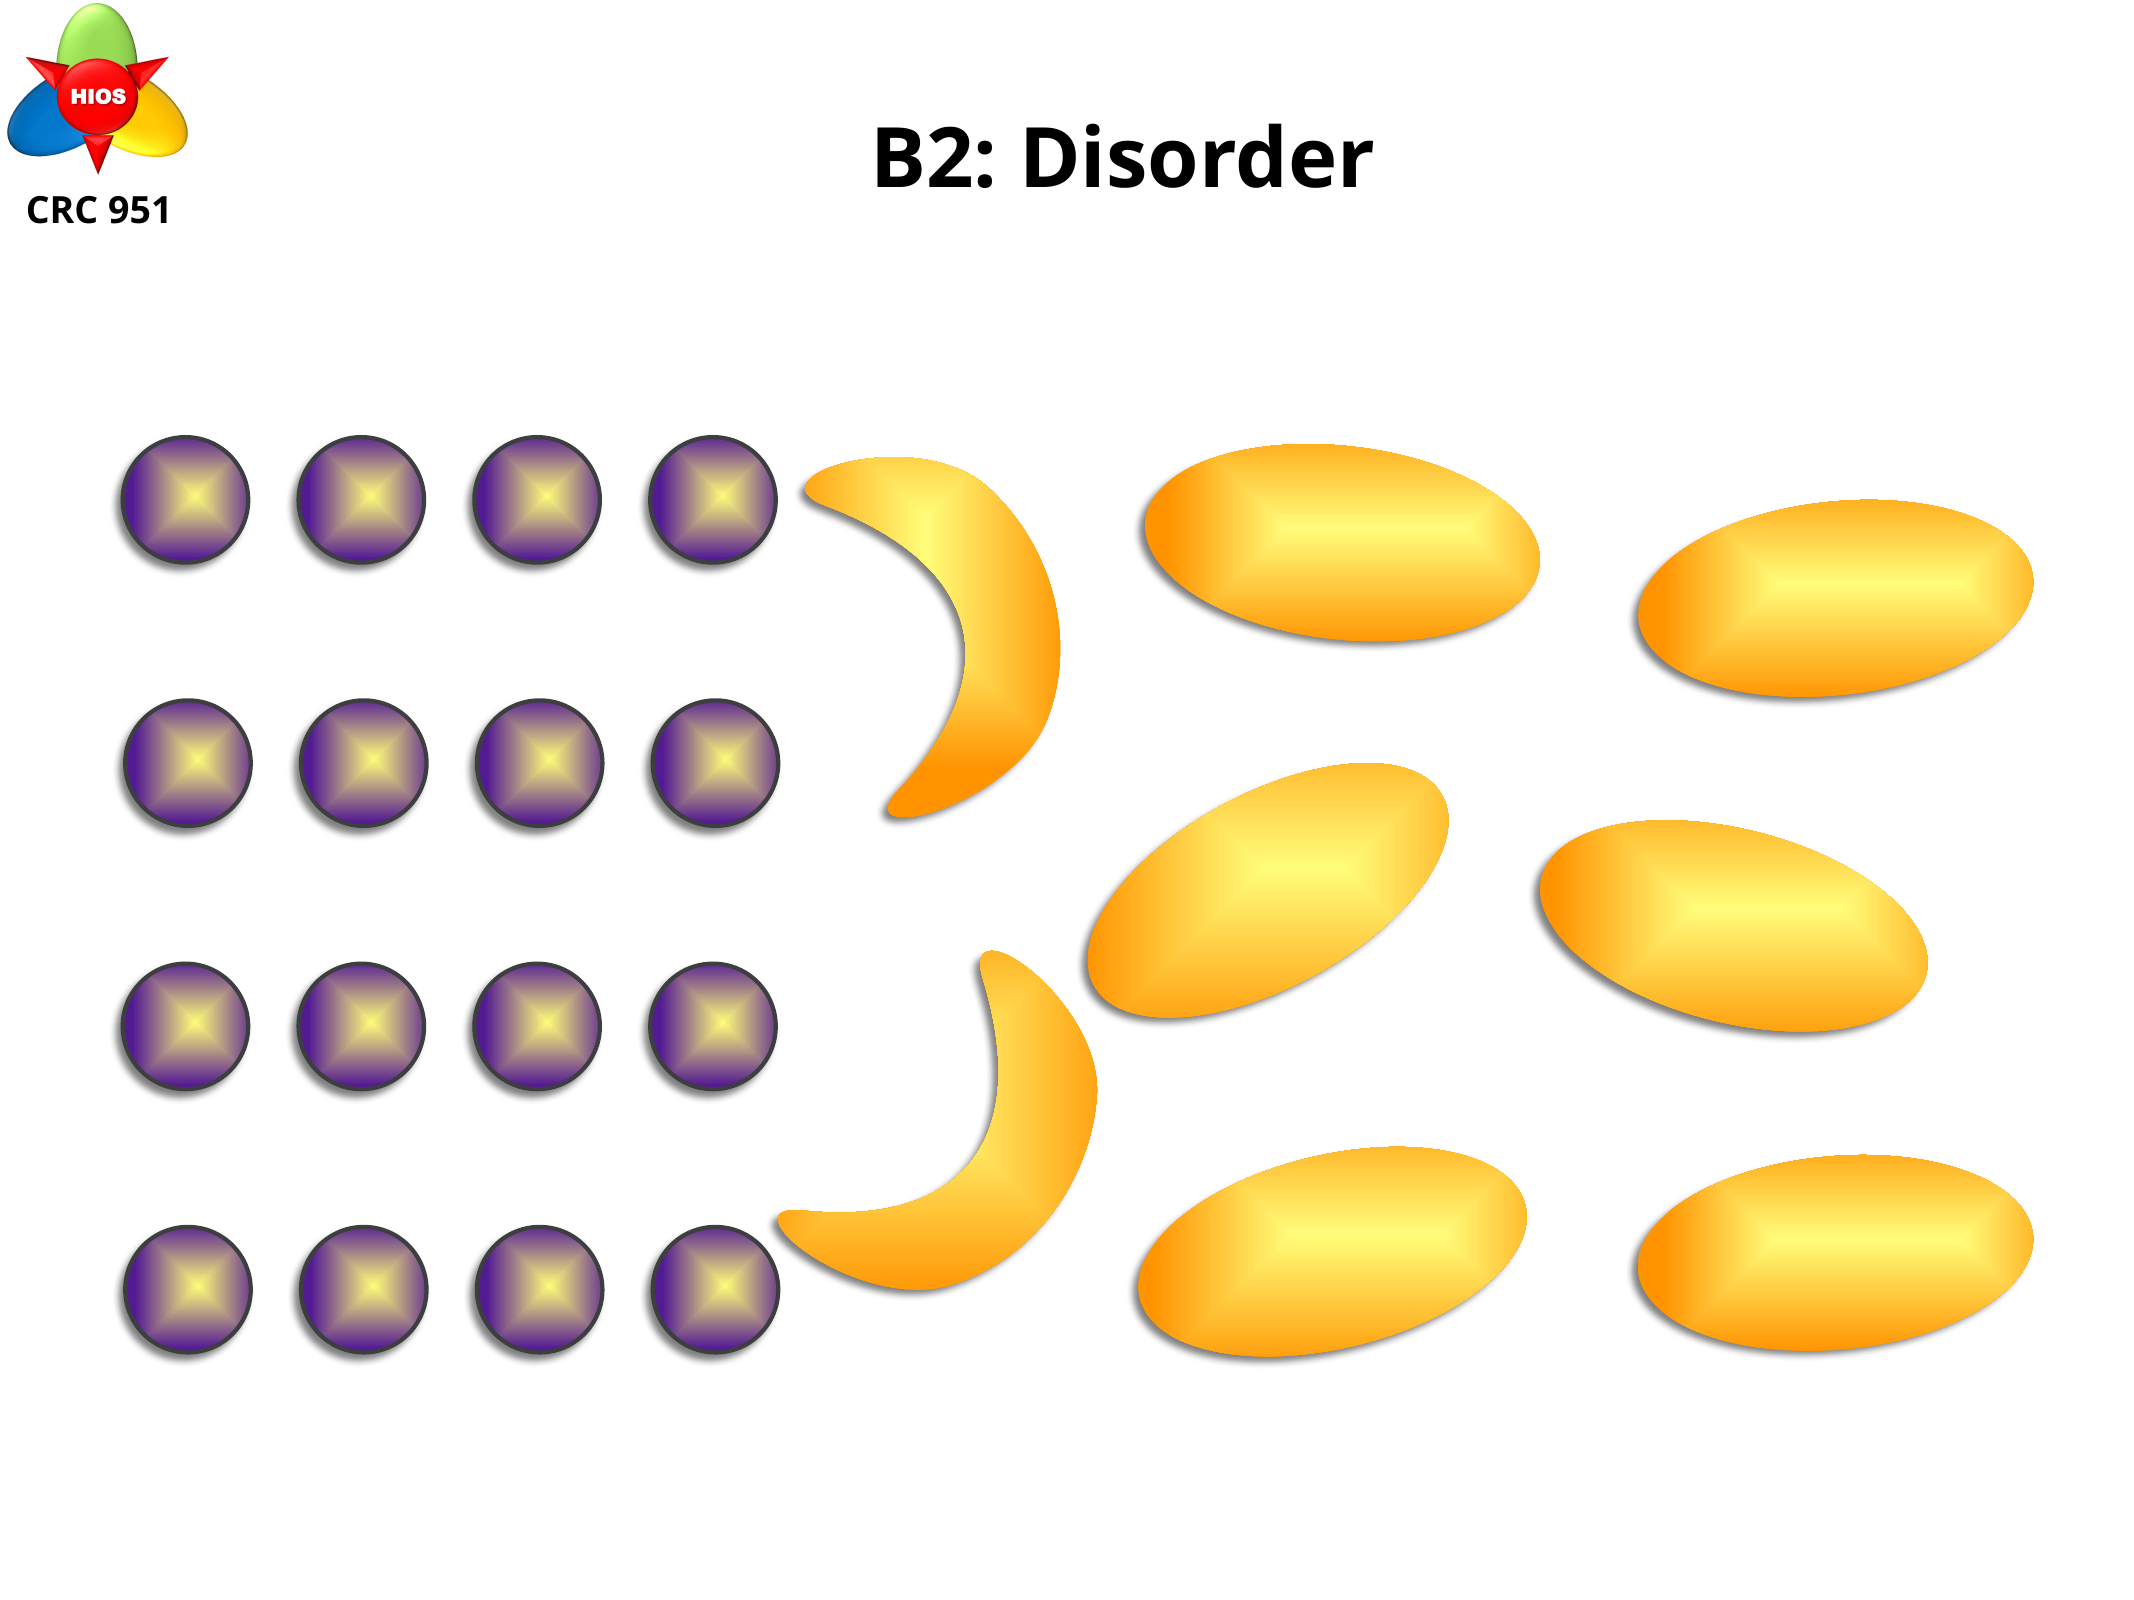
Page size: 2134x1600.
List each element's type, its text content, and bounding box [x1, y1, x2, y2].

text_box [474, 437, 600, 563]
text_box [1539, 820, 1928, 1032]
picture [5, 1, 193, 178]
text_box [1087, 763, 1449, 1018]
text_box [301, 1226, 427, 1353]
text_box [650, 437, 776, 563]
text_box [805, 457, 1061, 818]
text_box [650, 963, 776, 1090]
text_box [301, 700, 427, 826]
text_box [652, 700, 779, 826]
text_box [122, 437, 249, 563]
text_box [1638, 499, 2034, 697]
text_box [125, 1226, 251, 1353]
text_box CRC 951 [5, 182, 193, 240]
text_box [474, 963, 600, 1090]
text_box [298, 963, 425, 1090]
text_box [1138, 1146, 1527, 1357]
text_box [476, 700, 603, 826]
text_box [122, 963, 249, 1090]
text_box [1637, 1154, 2034, 1351]
text_box [1144, 444, 1540, 642]
text_box [298, 437, 425, 563]
title B2: Disorder [211, 31, 2034, 278]
text_box [476, 1226, 603, 1353]
text_box [777, 950, 1098, 1290]
text_box [125, 700, 251, 826]
text_box [652, 1226, 779, 1353]
